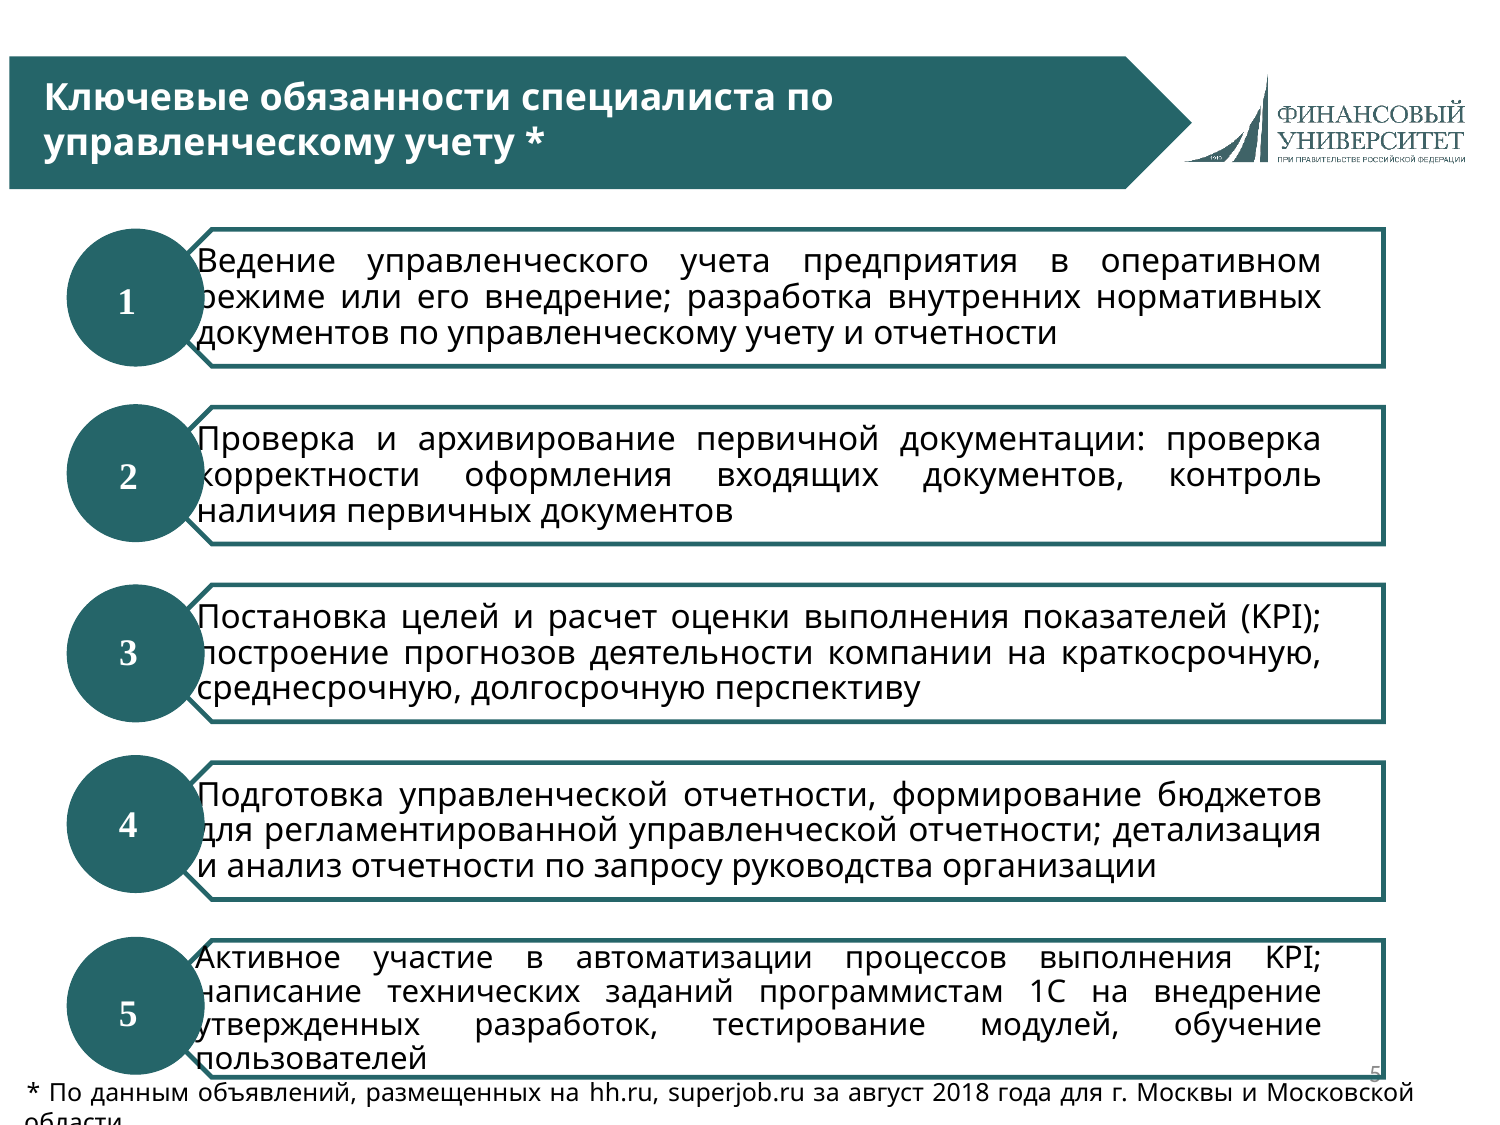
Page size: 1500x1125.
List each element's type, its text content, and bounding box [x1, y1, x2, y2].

text_box * По данным объявлений, размещенных на hh.ru, superjob.ru за август 2018 года для г. Москвы и Московской области [9, 1069, 1431, 1125]
text_box Ключевые обязанности специалиста по управленческому учету * [28, 65, 1119, 171]
text_box [8, 55, 1182, 191]
picture [1182, 70, 1466, 171]
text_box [67, 229, 1460, 1078]
